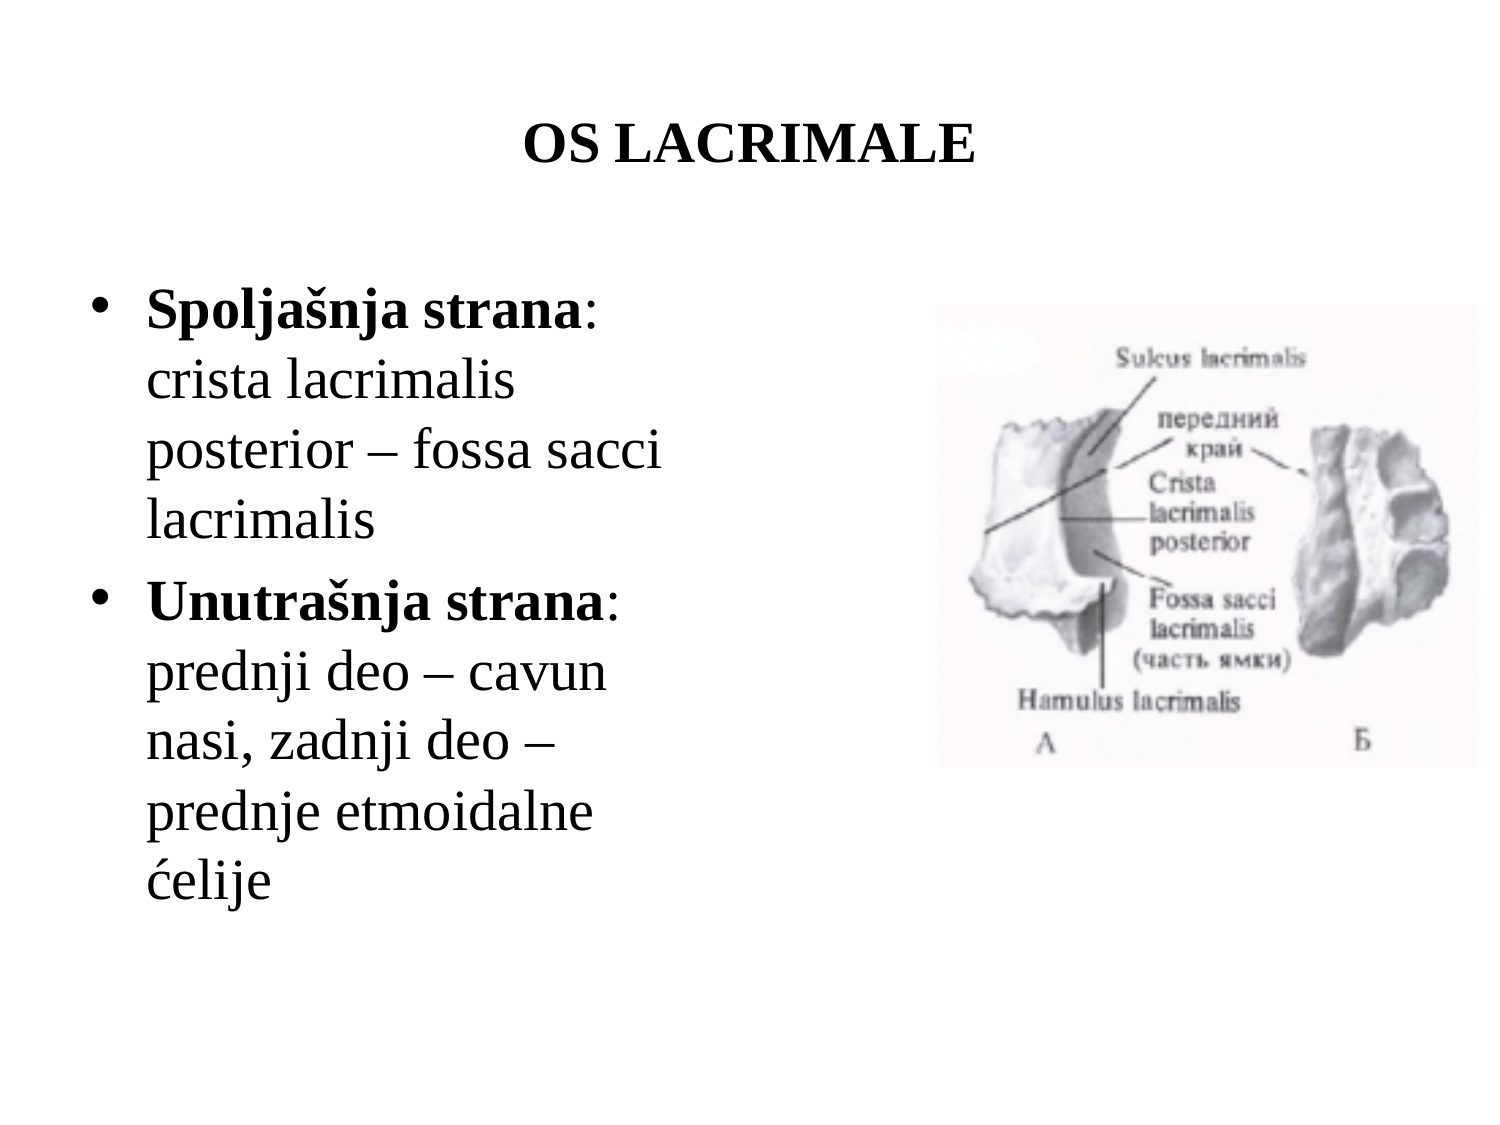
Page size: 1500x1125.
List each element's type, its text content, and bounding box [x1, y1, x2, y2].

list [937, 304, 1479, 768]
title OS LACRIMALE [75, 45, 1425, 233]
list Spoljašnja strana: crista lacrimalis posterior – fossa sacci lacrimalis Unutrašnja strana: prednji deo – cavun nasi, zadnji deo – prednje etmoidalne ćelije [75, 262, 738, 1005]
